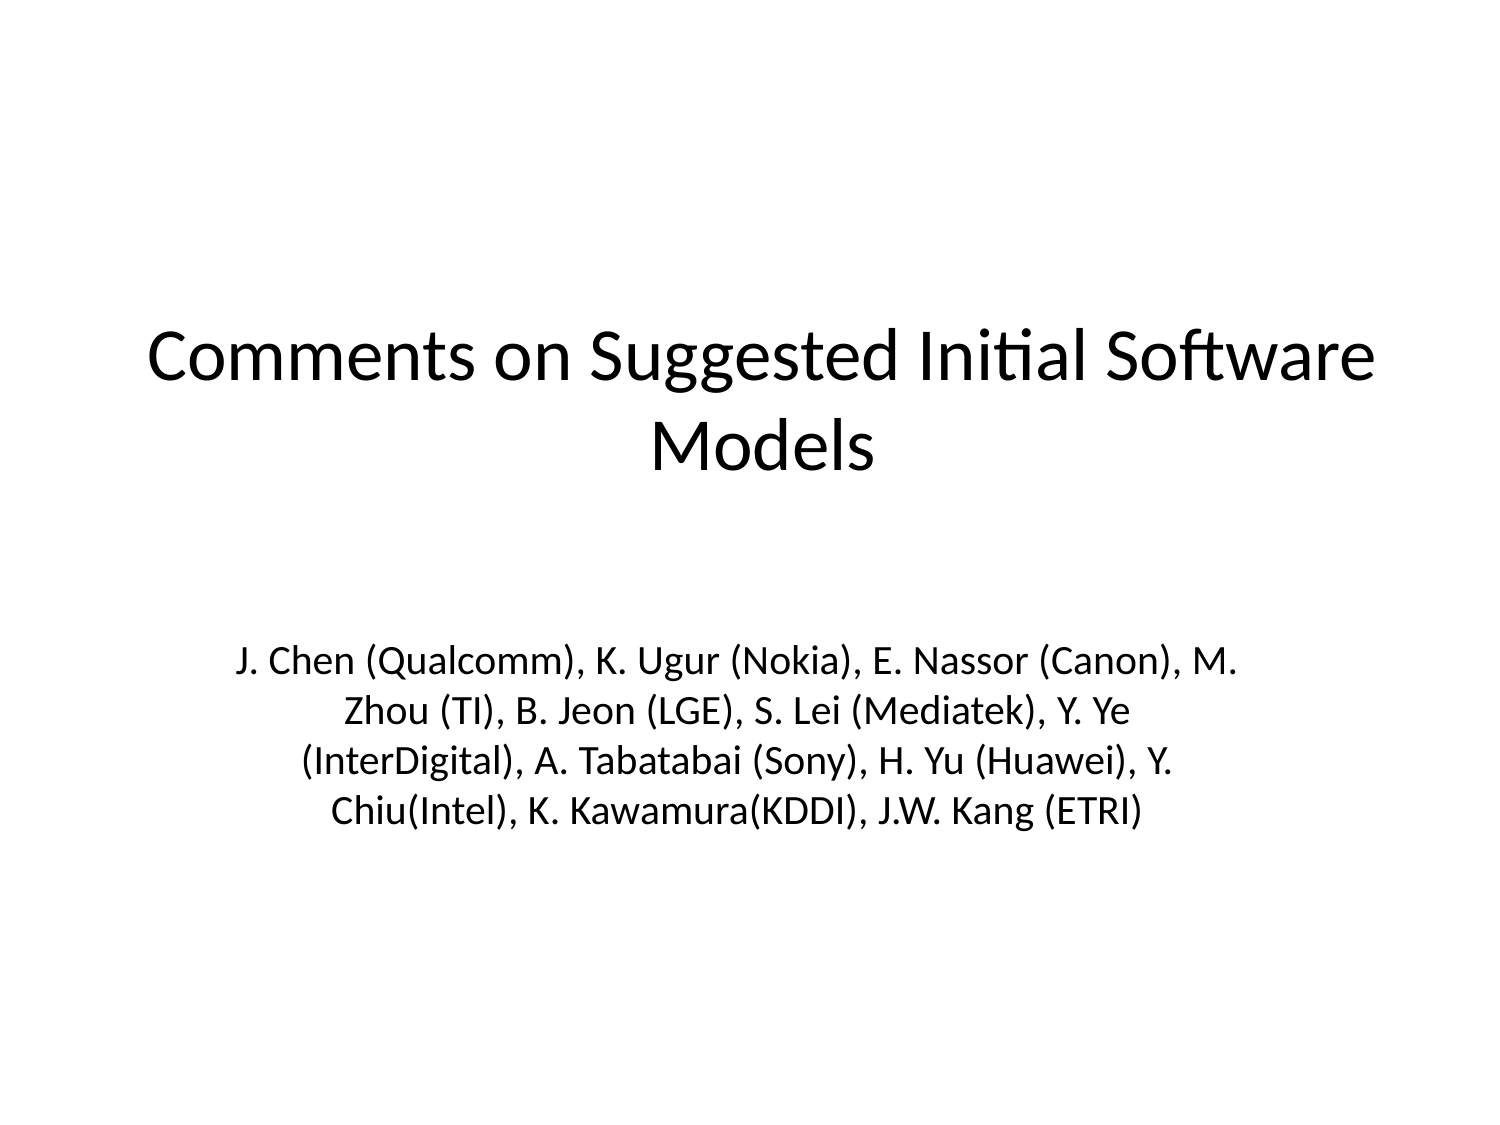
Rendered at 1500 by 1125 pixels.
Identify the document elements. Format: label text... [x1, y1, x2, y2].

title Comments on Suggested Initial Software Models [99, 275, 1425, 517]
subtitle J. Chen (Qualcomm), K. Ugur (Nokia), E. Nassor (Canon), M. Zhou (TI), B. Jeon (LGE), S. Lei (Mediatek), Y. Ye (InterDigital), A. Tabatabai (Sony), H. Yu (Huawei), Y. Chiu(Intel), K. Kawamura(KDDI), J.W. Kang (ETRI) [212, 624, 1263, 913]
